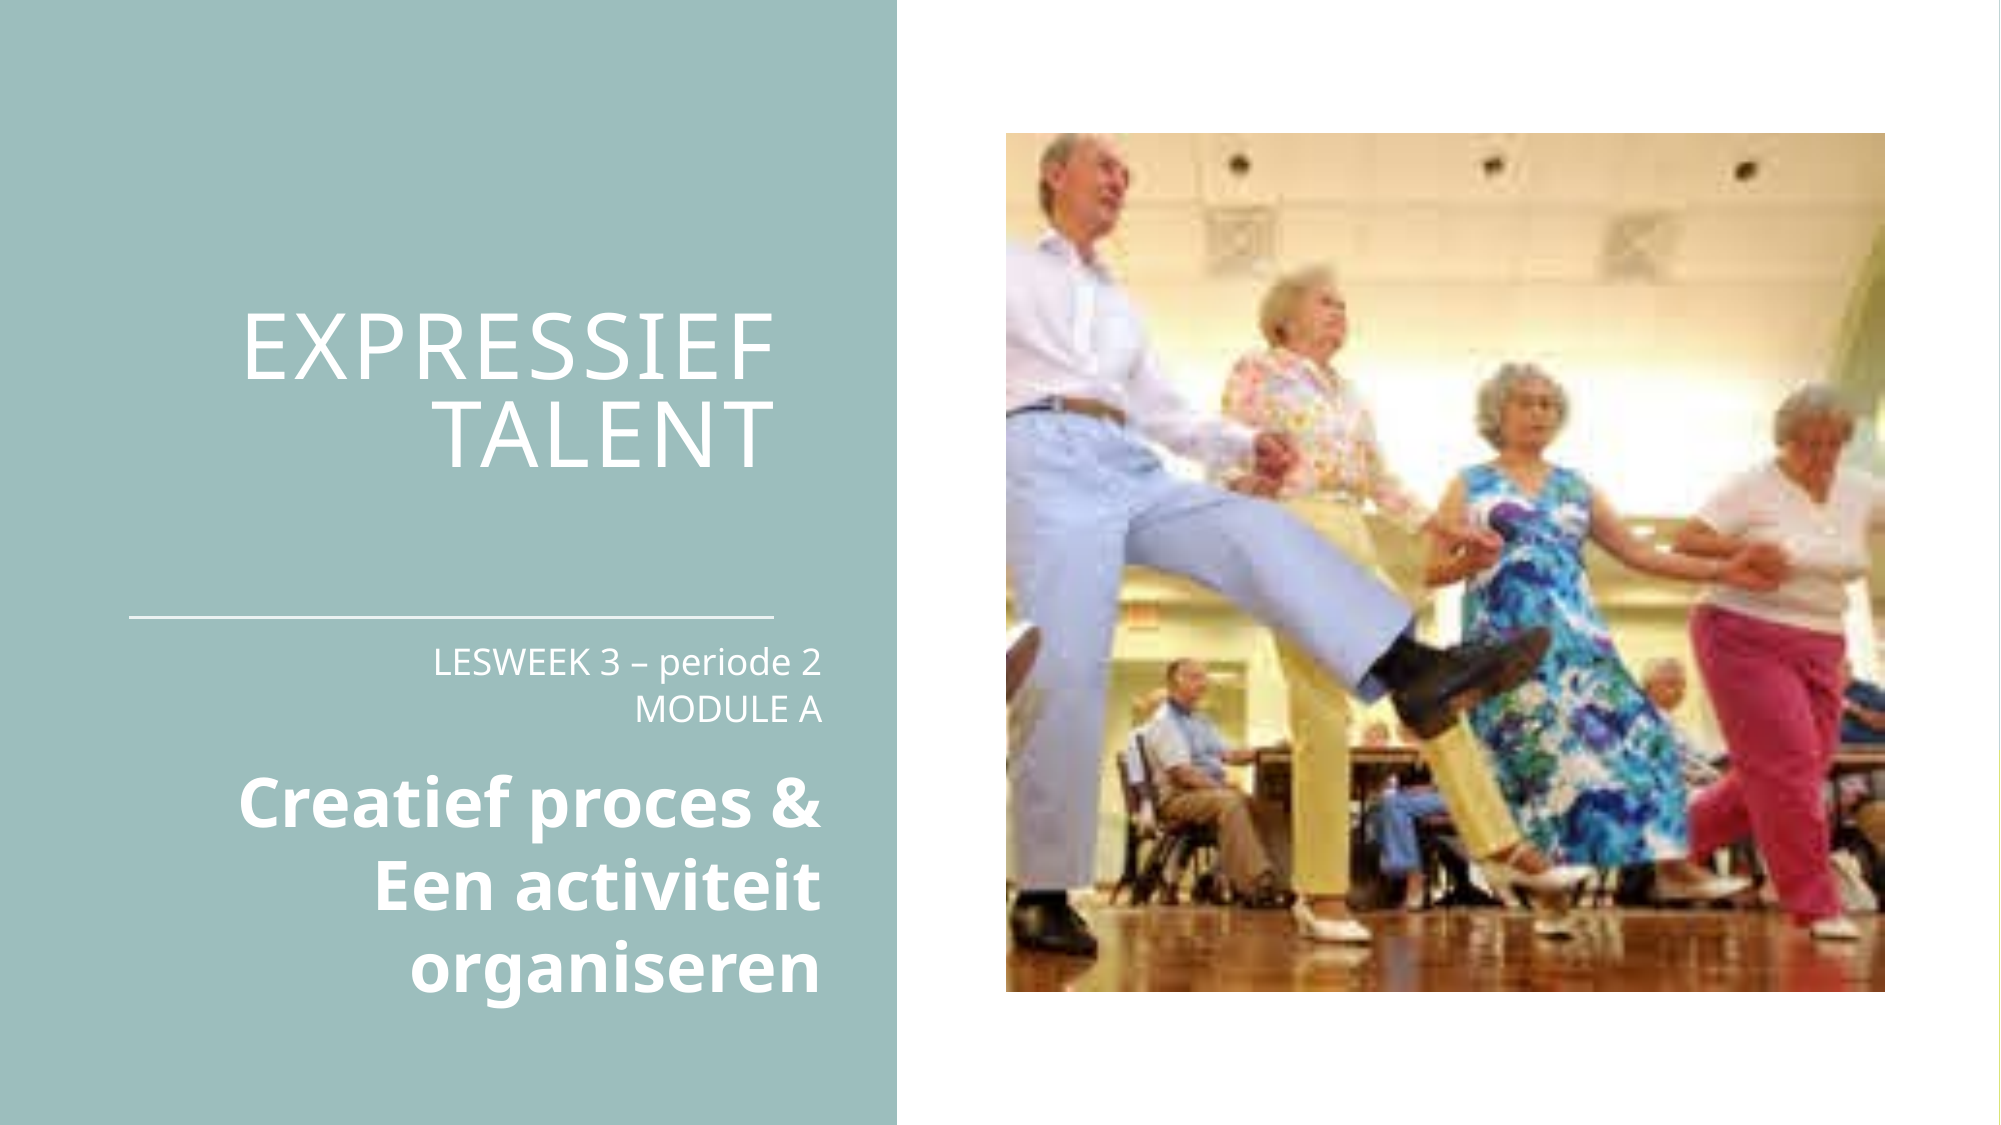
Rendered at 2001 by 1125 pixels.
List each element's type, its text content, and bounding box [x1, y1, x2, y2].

subtitle LESWEEK 3 – periode 2 MODULE A Creatief proces & Een activiteit organiseren [104, 631, 838, 1019]
text_box [898, 0, 2000, 1125]
picture [1006, 132, 1885, 992]
text_box [0, 0, 898, 1125]
title EXPRESSIEF TALENT [104, 104, 795, 603]
